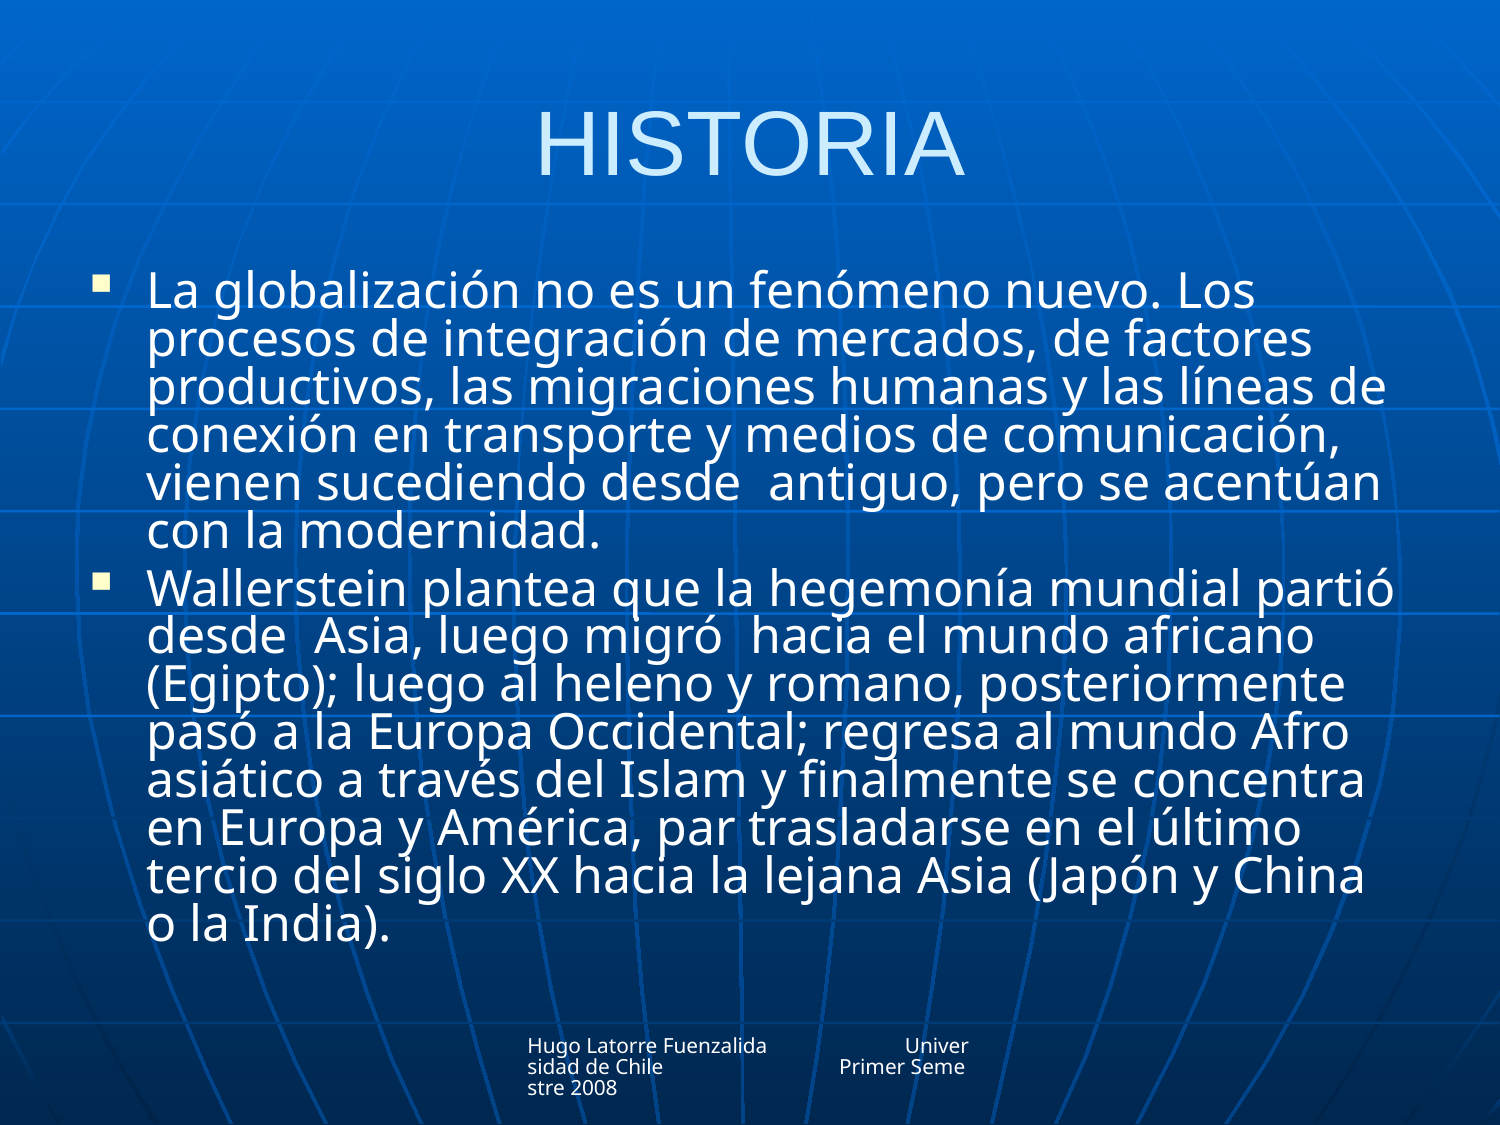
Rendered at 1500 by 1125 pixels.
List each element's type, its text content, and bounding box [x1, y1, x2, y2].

title HISTORIA [74, 45, 1426, 233]
list La globalización no es un fenómeno nuevo. Los procesos de integración de mercados, de factores productivos, las migraciones humanas y las líneas de conexión en transporte y medios de comunicación, vienen sucediendo desde antiguo, pero se acentúan con la modernidad. Wallerstein plantea que la hegemonía mundial partió desde Asia, luego migró hacia el mundo africano (Egipto); luego al heleno y romano, posteriormente pasó a la Europa Occidental; regresa al mundo Afro asiático a través del Islam y finalmente se concentra en Europa y América, par trasladarse en el último tercio del siglo XX hacia la lejana Asia (Japón y China o la India). [74, 262, 1426, 1006]
footer Hugo Latorre Fuenzalida Universidad de Chile Primer Semestre 2008 [512, 1024, 988, 1101]
